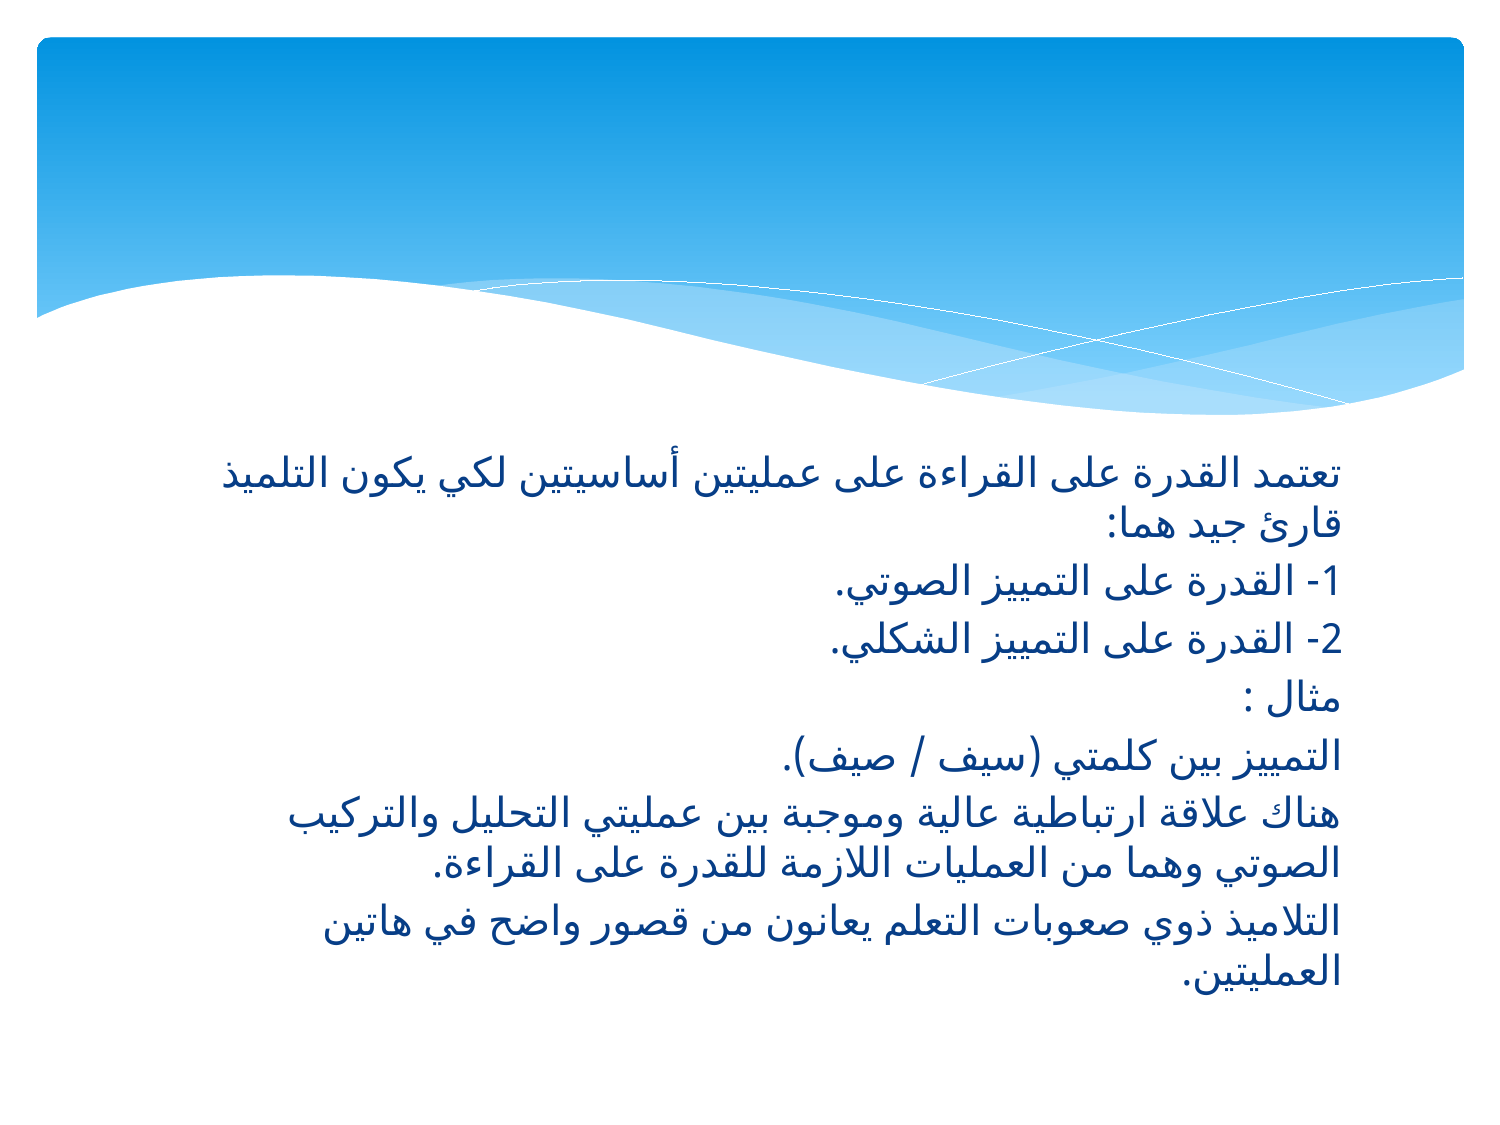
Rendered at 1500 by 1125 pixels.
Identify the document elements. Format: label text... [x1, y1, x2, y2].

list تعتمد القدرة على القراءة على عمليتين أساسيتين لكي يكون التلميذ قارئ جيد هما: 1- القدرة على التمييز الصوتي. 2- القدرة على التمييز الشكلي. مثال : التمييز بين كلمتي (سيف / صيف). هناك علاقة ارتباطية عالية وموجبة بين عمليتي التحليل والتركيب الصوتي وهما من العمليات اللازمة للقدرة على القراءة. التلاميذ ذوي صعوبات التعلم يعانون من قصور واضح في هاتين العمليتين. [143, 438, 1359, 1005]
